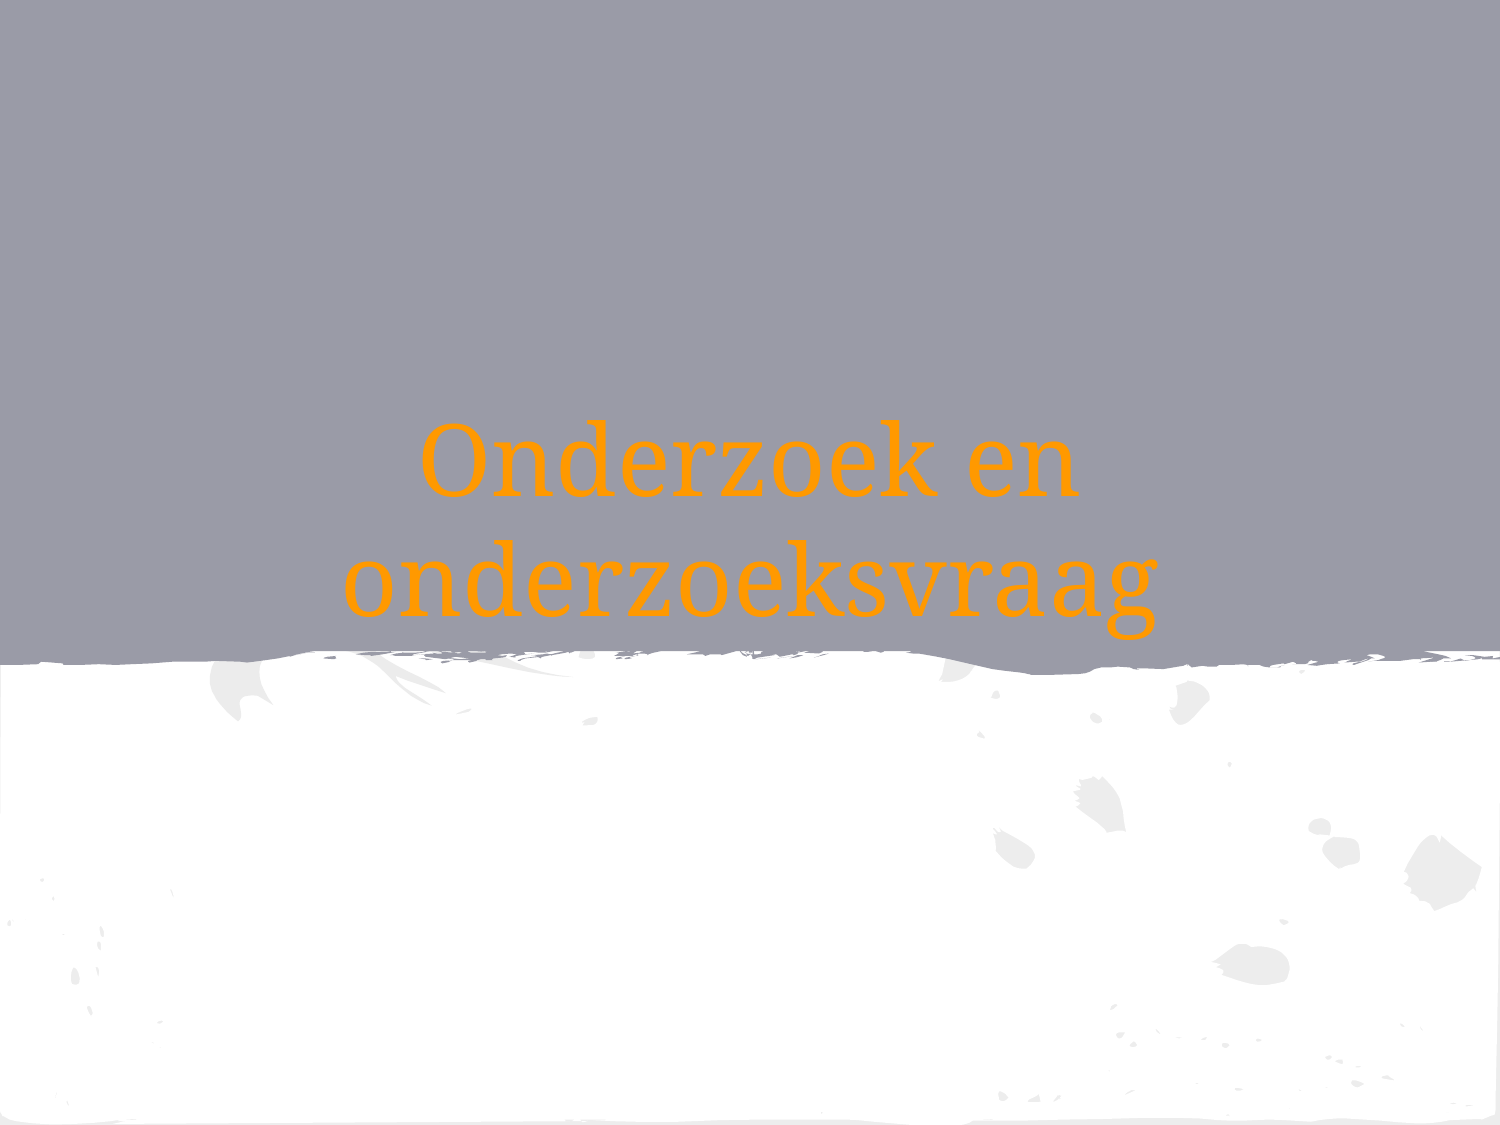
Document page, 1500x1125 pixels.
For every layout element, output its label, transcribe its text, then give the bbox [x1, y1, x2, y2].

title Onderzoek en onderzoeksvraag [112, 380, 1388, 652]
